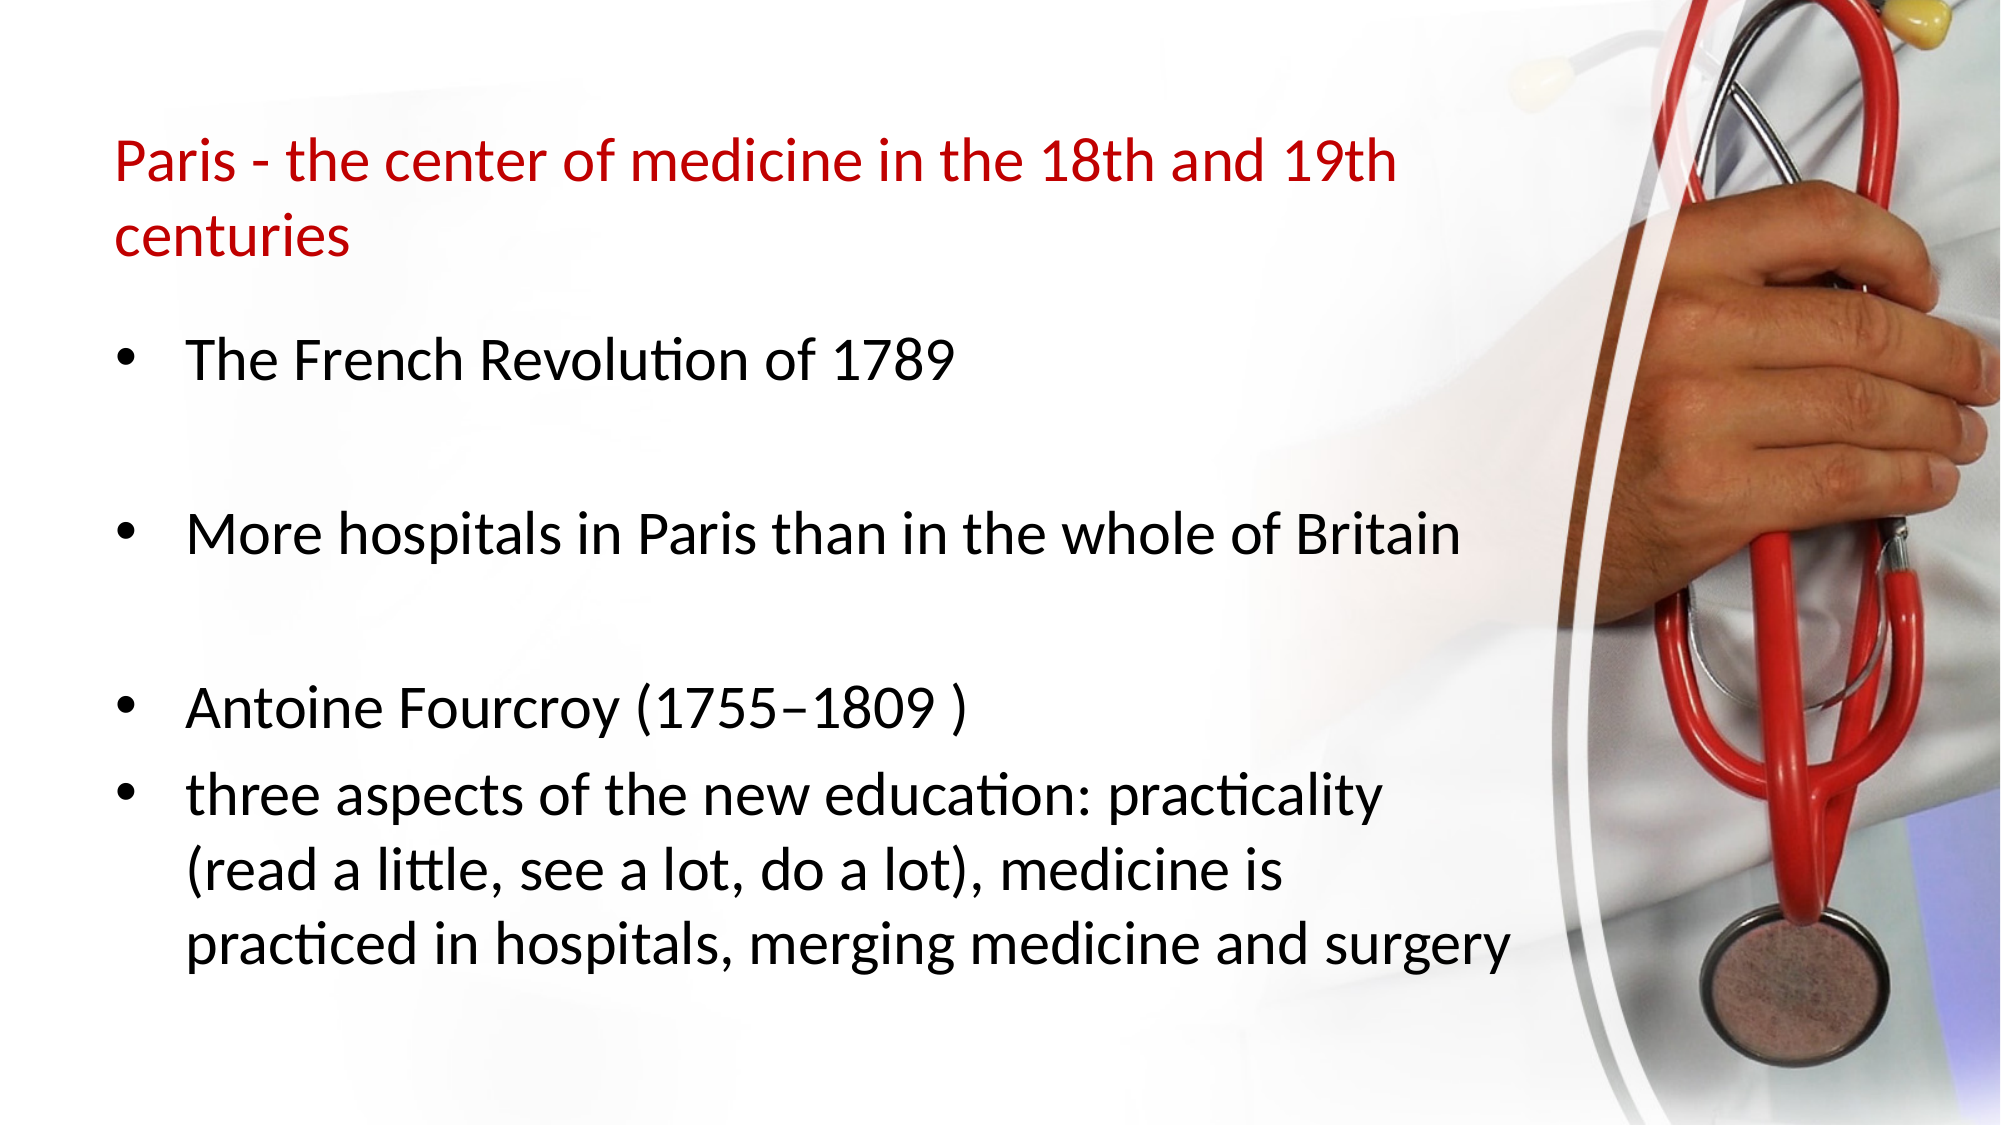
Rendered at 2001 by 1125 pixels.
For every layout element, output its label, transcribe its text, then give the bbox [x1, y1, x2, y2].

list The French Revolution of 1789 More hospitals in Paris than in the whole of Britain Antoine Fourcroy (1755–1809 ) three aspects of the new education: practicality (read a little, see a lot, do a lot), medicine is practiced in hospitals, merging medicine and surgery [100, 310, 1537, 1065]
title Paris - the center of medicine in the 18th and 19th centuries [99, 110, 1540, 278]
picture [0, 0, 2001, 1125]
